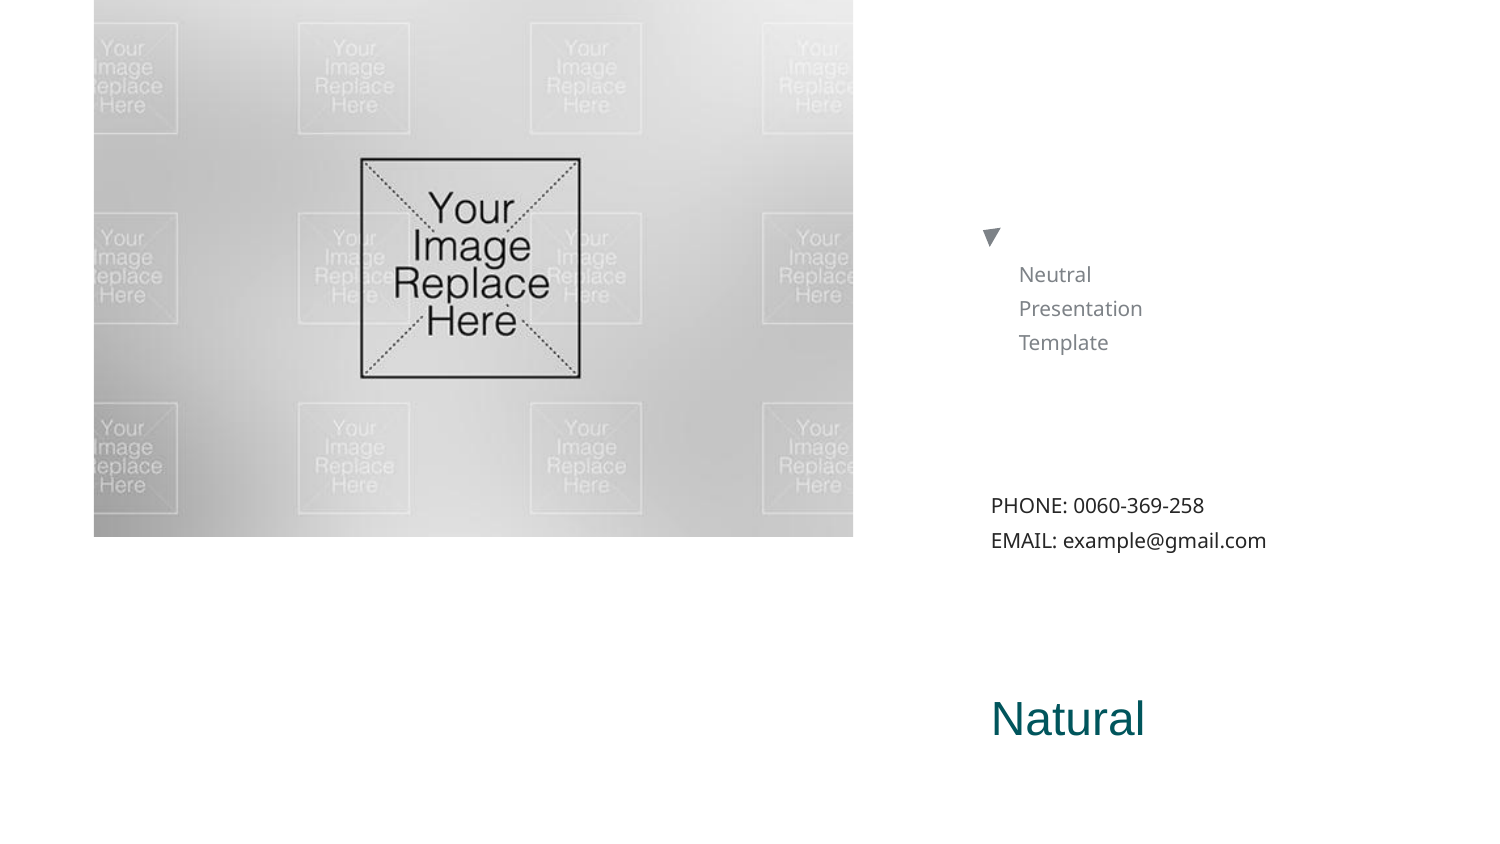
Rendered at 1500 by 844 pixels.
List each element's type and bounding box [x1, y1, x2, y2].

text_box [977, 220, 1320, 751]
picture [93, 0, 854, 538]
